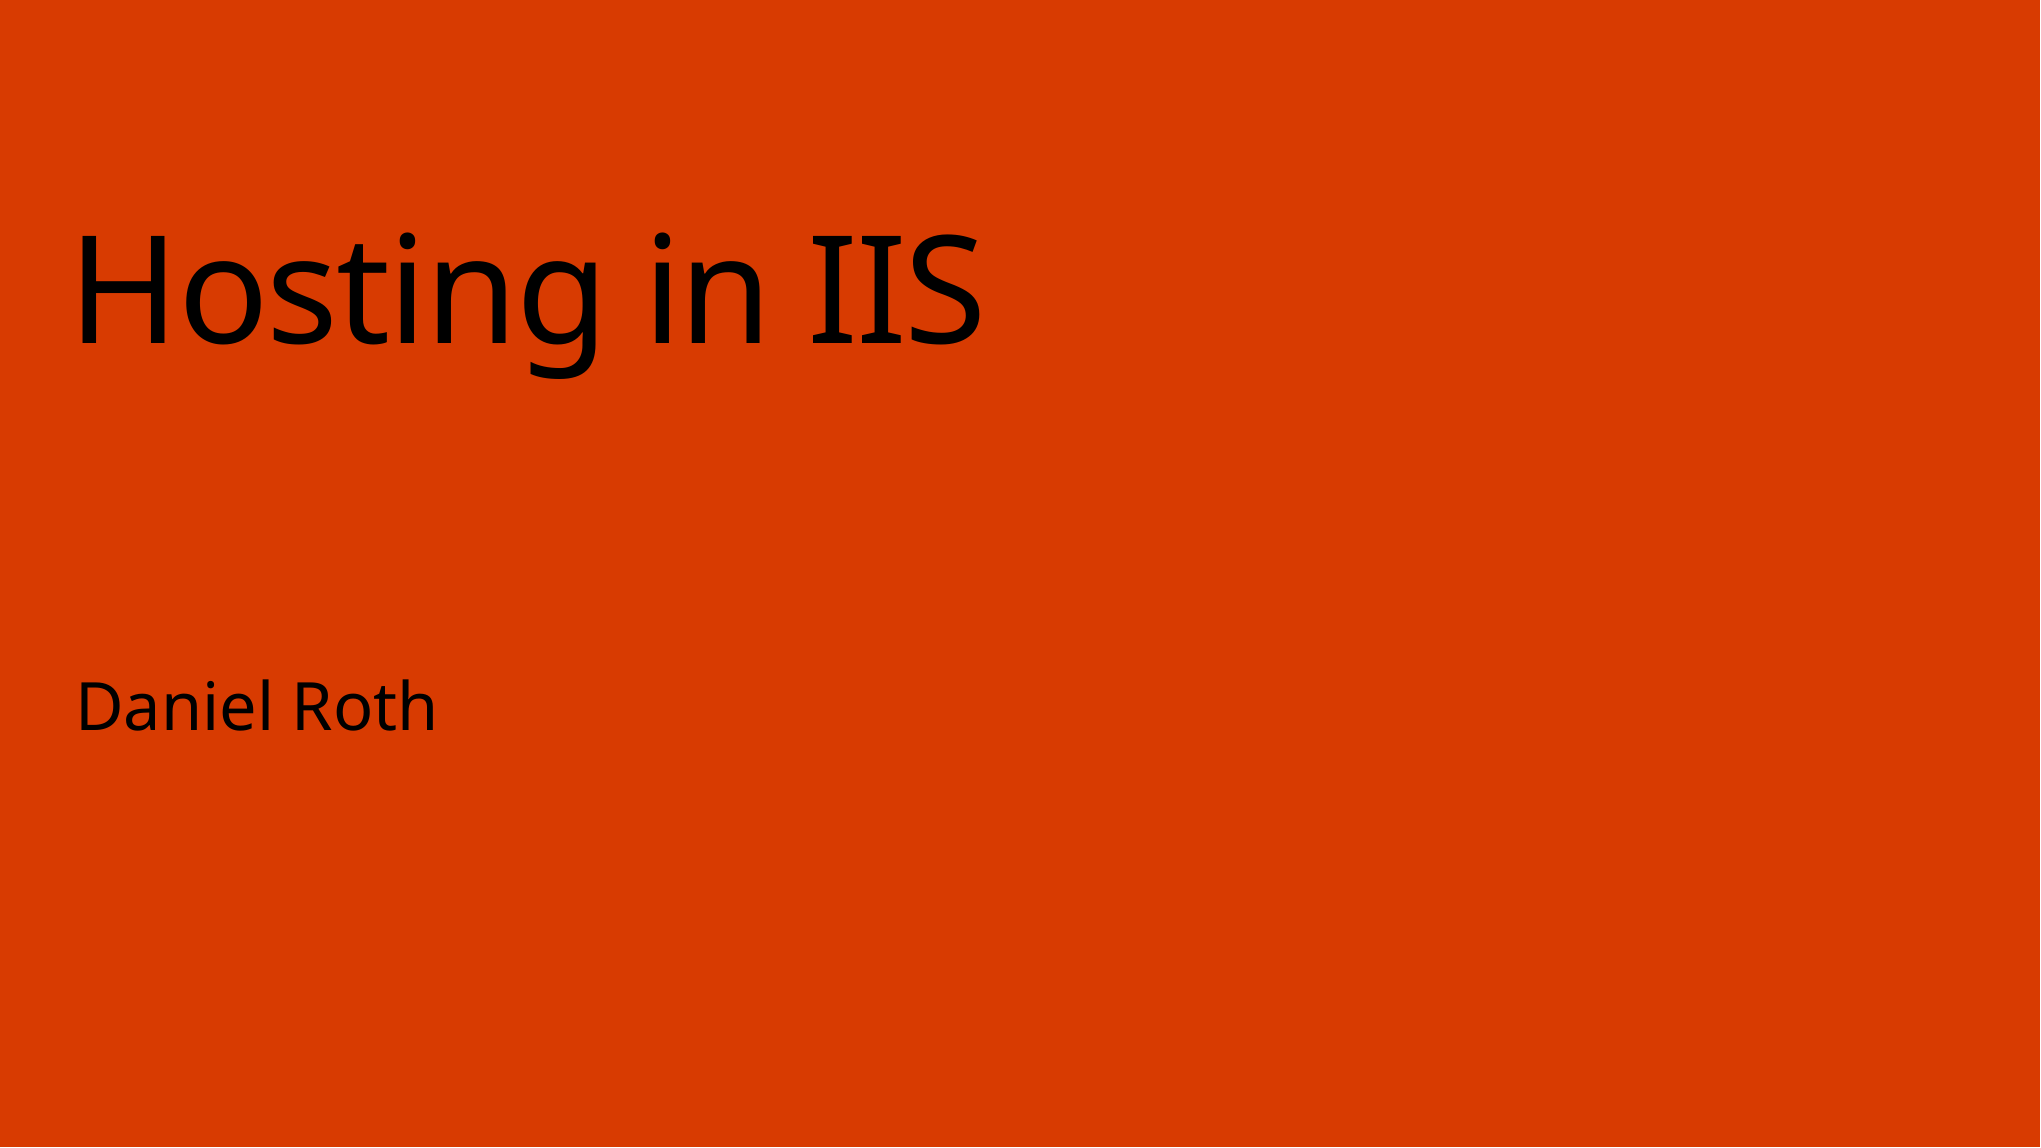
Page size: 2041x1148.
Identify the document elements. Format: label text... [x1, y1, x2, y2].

title Hosting in IIS [45, 198, 1395, 393]
list Daniel Roth [45, 648, 1396, 770]
